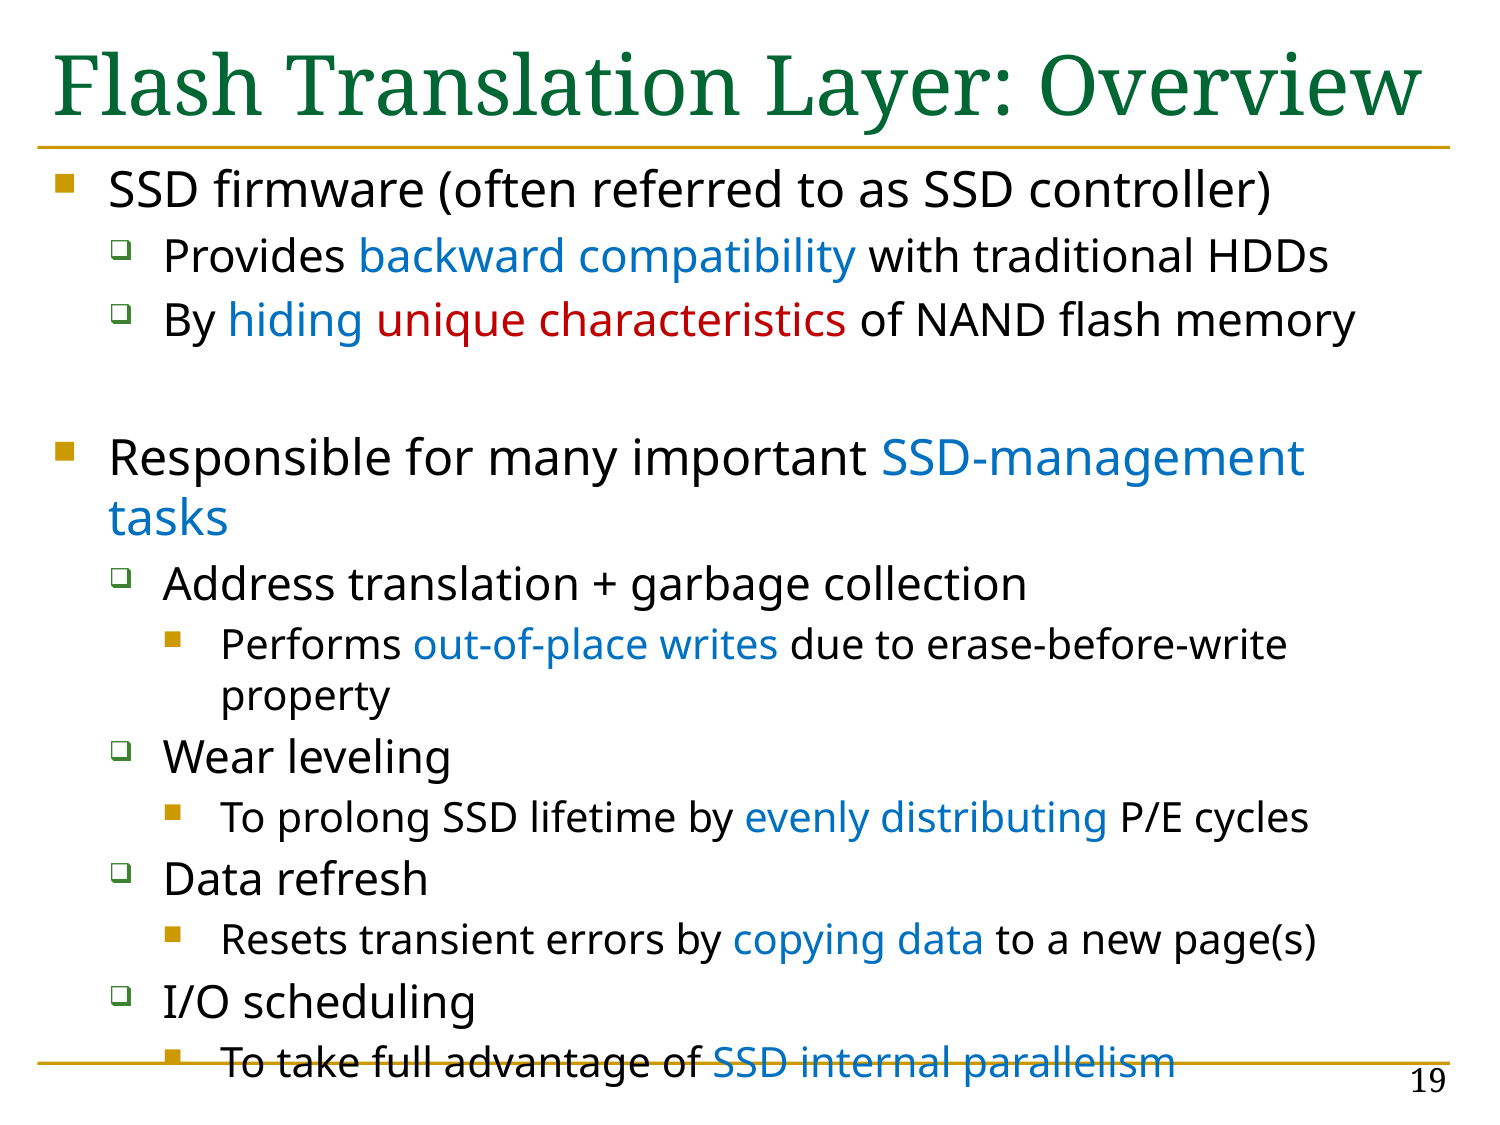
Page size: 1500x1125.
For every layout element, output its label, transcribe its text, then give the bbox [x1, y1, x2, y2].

slide_number 19 [1111, 1036, 1462, 1112]
title Flash Translation Layer: Overview [37, 24, 1450, 149]
list SSD firmware (often referred to as SSD controller) Provides backward compatibility with traditional HDDs By hiding unique characteristics of NAND flash memory Responsible for many important SSD-management tasks Address translation + garbage collection Performs out-of-place writes due to erase-before-write property Wear leveling To prolong SSD lifetime by evenly distributing P/E cycles Data refresh Resets transient errors by copying data to a new page(s) I/O scheduling To take full advantage of SSD internal parallelism [37, 149, 1450, 1063]
